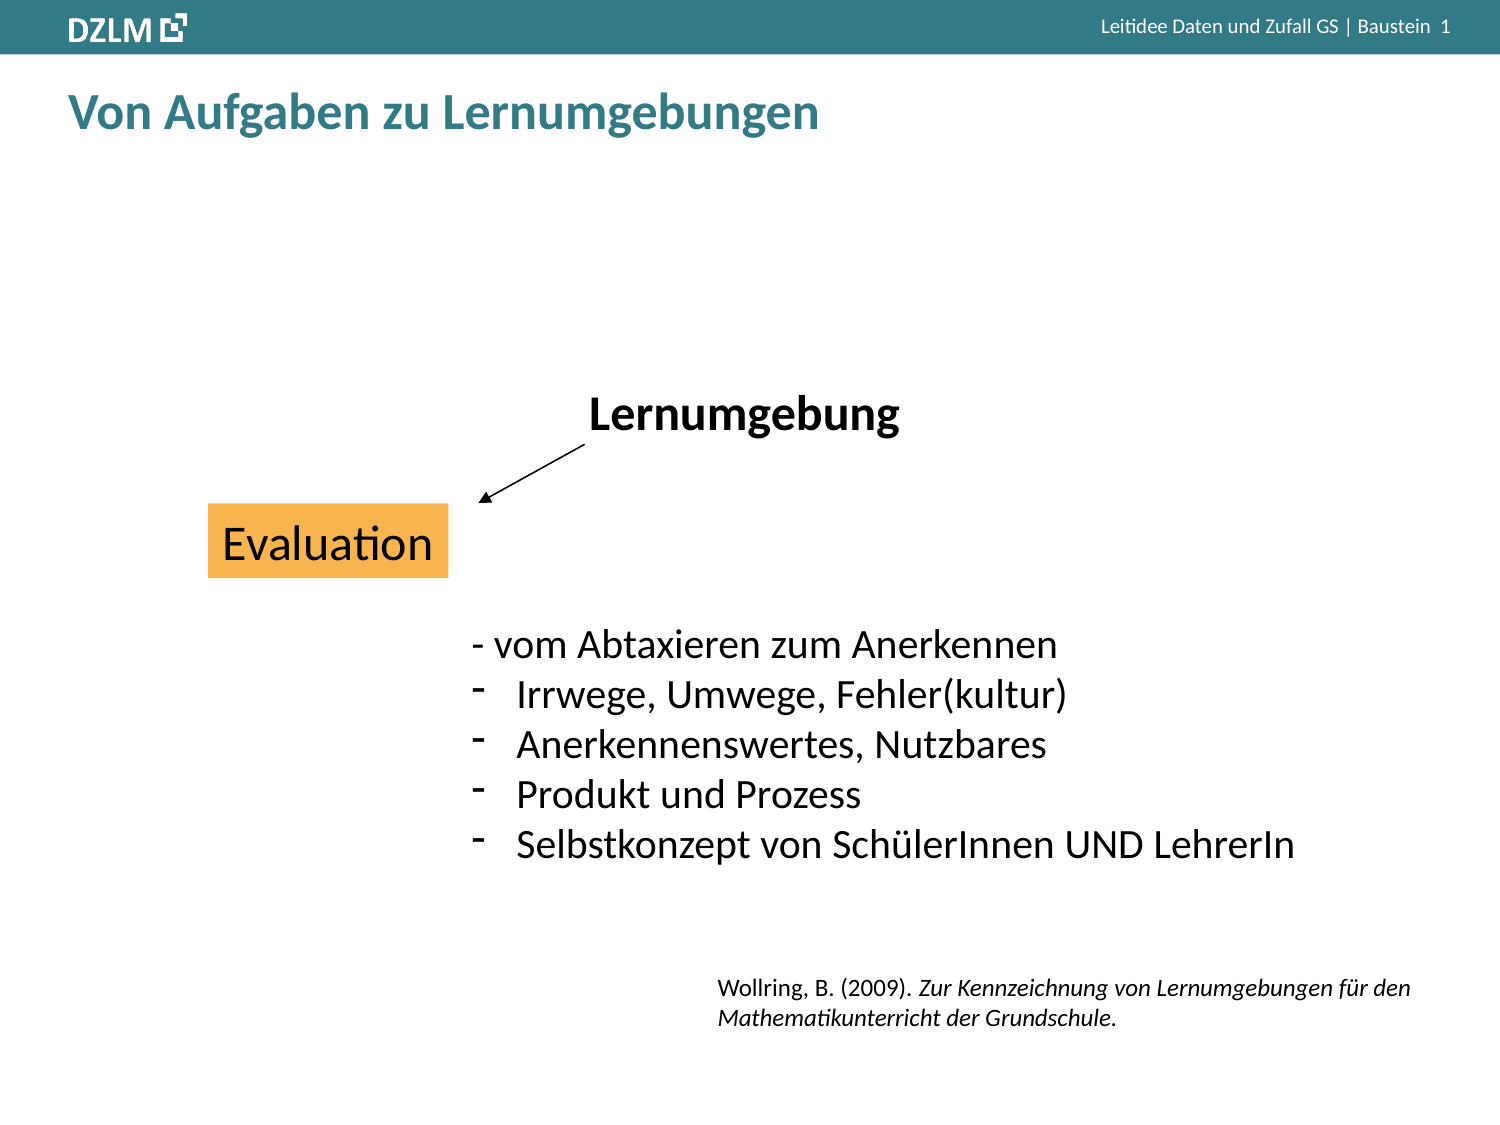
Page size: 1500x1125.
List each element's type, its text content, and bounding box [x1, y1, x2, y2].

text_box Evaluation [208, 503, 449, 579]
text_box [478, 444, 585, 504]
text_box Wollring, B. (2009). Zur Kennzeichnung von Lernumgebungen für den Mathematikunterricht der Grundschule. [702, 964, 1453, 1039]
title Von Aufgaben zu Lernumgebungen [53, 68, 1436, 149]
text_box Lernumgebung [574, 373, 916, 449]
text_box - vom Abtaxieren zum Anerkennen Irrwege, Umwege, Fehler(kultur) Anerkennenswertes, Nutzbares Produkt und Prozess Selbstkonzept von SchülerInnen UND LehrerIn [456, 609, 1312, 875]
